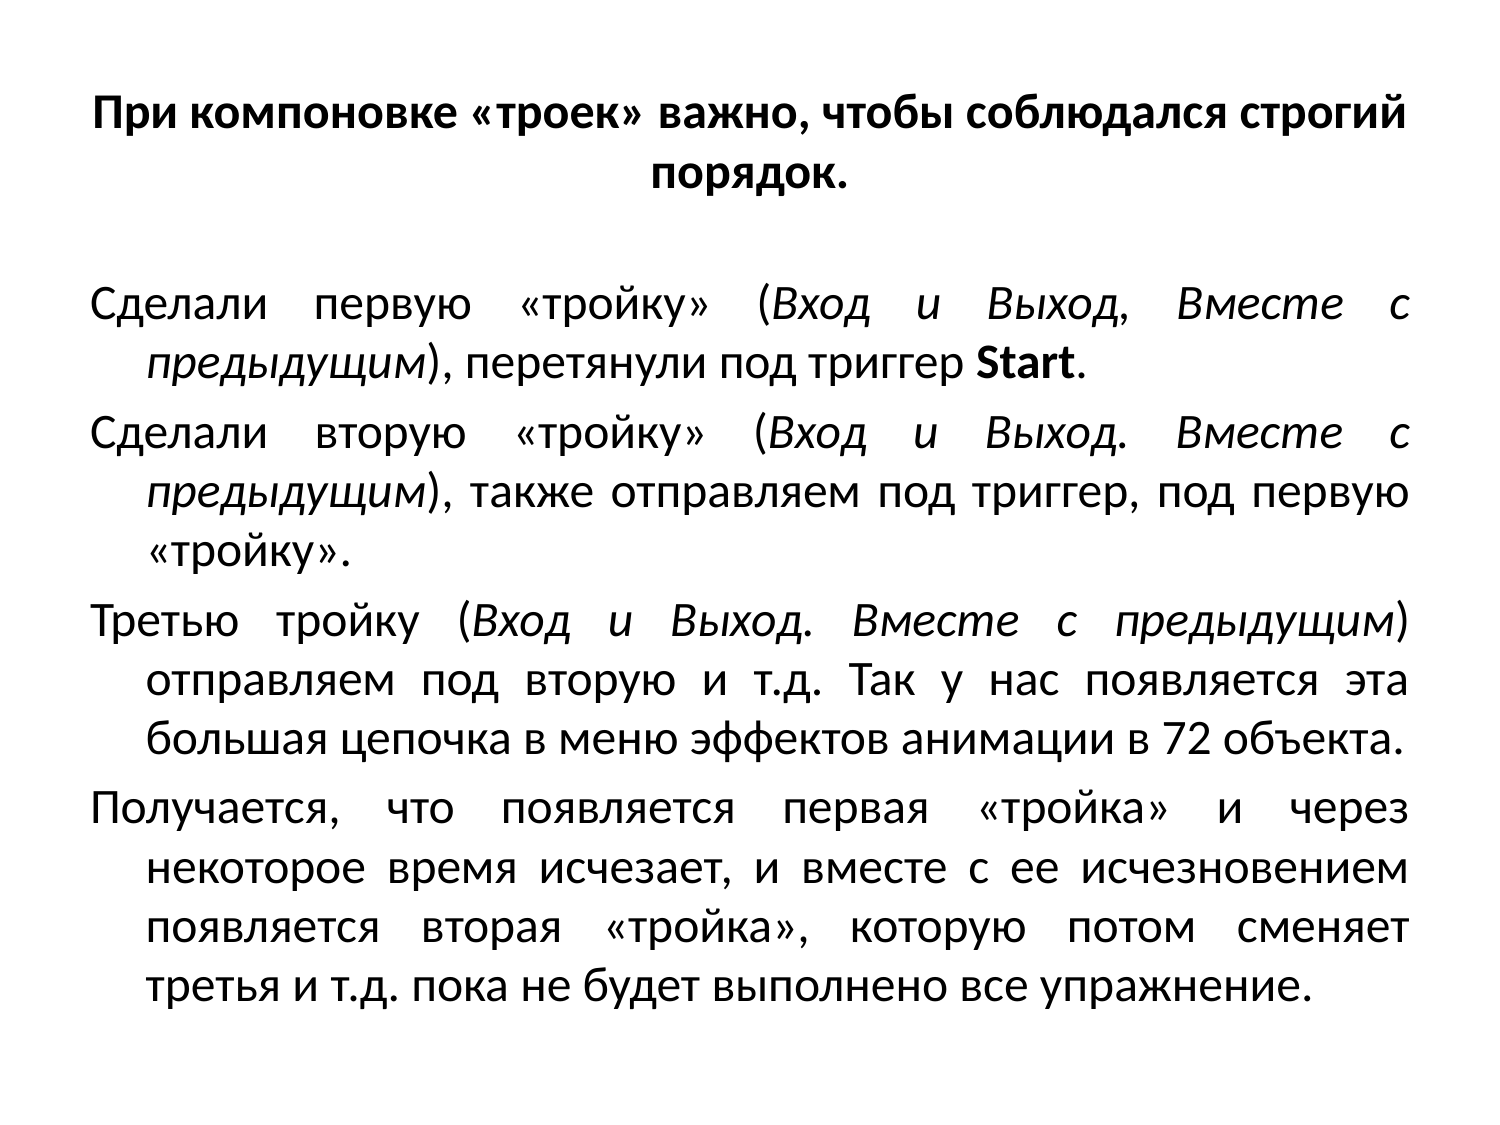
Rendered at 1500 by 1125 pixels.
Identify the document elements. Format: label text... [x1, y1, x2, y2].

list Сделали первую «тройку» (Вход и Выход, Вместе с предыдущим), перетянули под триггер Start. Сделали вторую «тройку» (Вход и Выход. Вместе с предыдущим), также отправляем под триггер, под первую «тройку». Третью тройку (Вход и Выход. Вместе с предыдущим) отправляем под вторую и т.д. Так у нас появляется эта большая цепочка в меню эффектов анимации в 72 объекта. Получается, что появляется первая «тройка» и через некоторое время исчезает, и вместе с ее исчезновением появляется вторая «тройка», которую потом сменяет третья и т.д. пока не будет выполнено все упражнение. [75, 262, 1425, 1079]
title При компоновке «троек» важно, чтобы соблюдался строгий порядок. [75, 45, 1425, 233]
